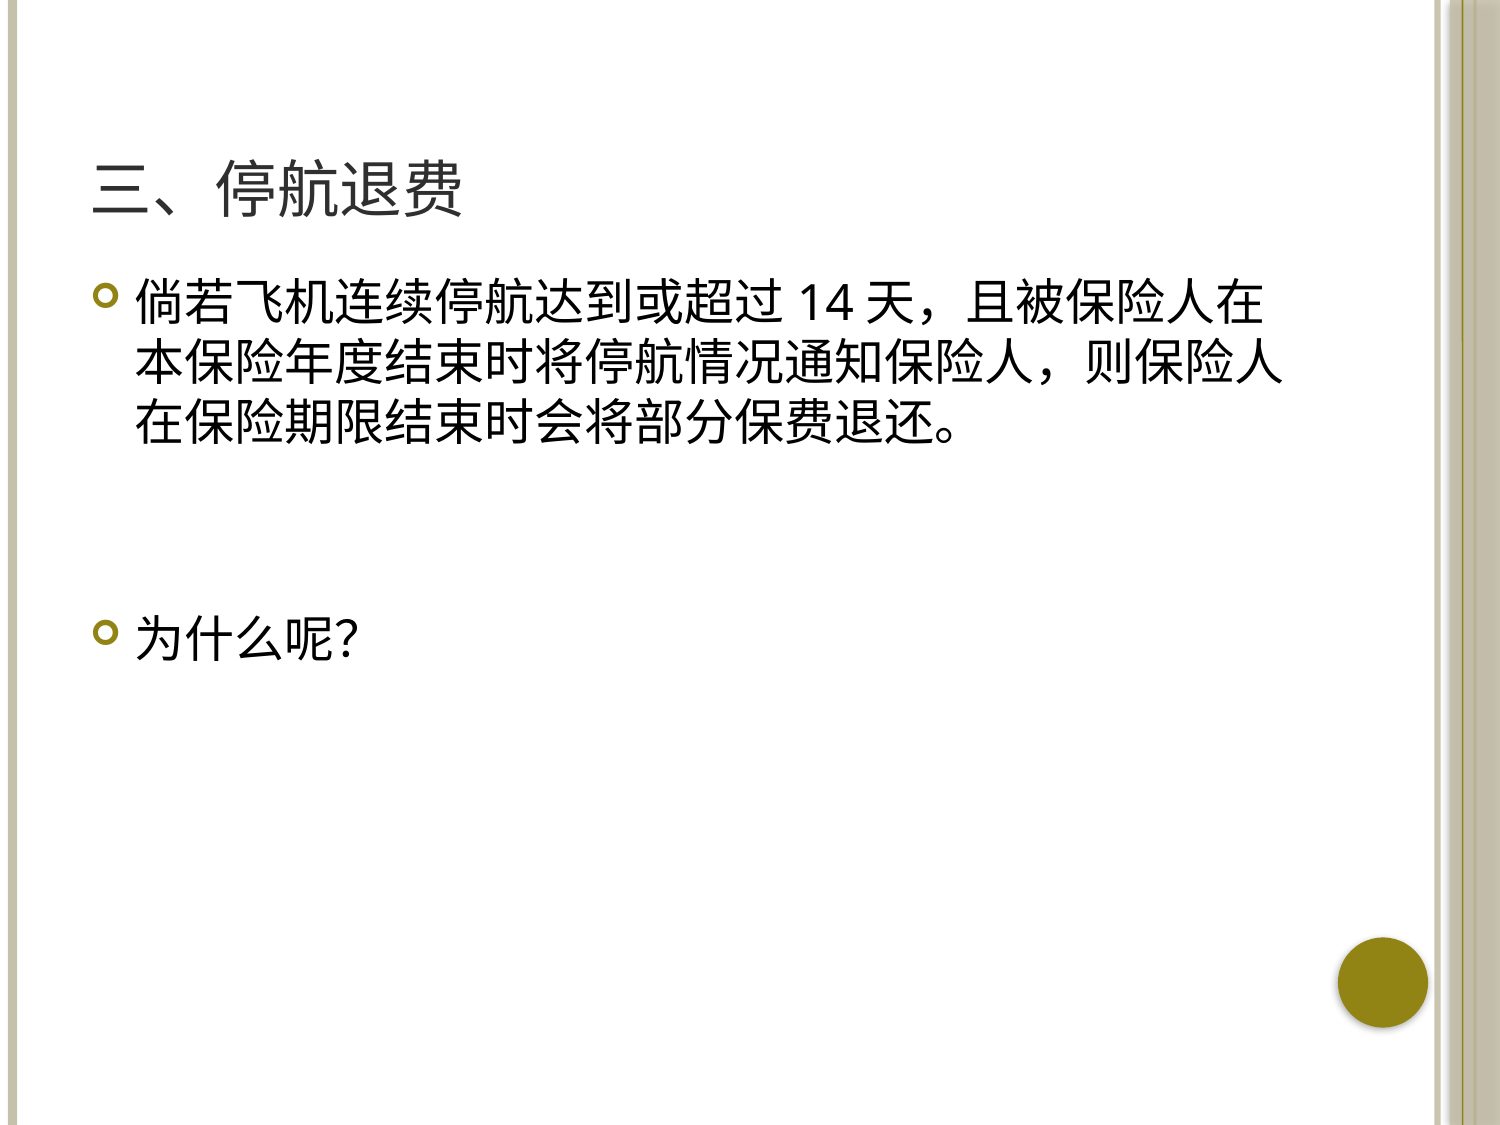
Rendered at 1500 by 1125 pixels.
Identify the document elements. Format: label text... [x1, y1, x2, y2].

list 倘若飞机连续停航达到或超过14天，且被保险人在本保险年度结束时将停航情况通知保险人，则保险人在保险期限结束时会将部分保费退还。 为什么呢？ [74, 262, 1301, 1063]
title 三、停航退费 [75, 45, 1300, 233]
